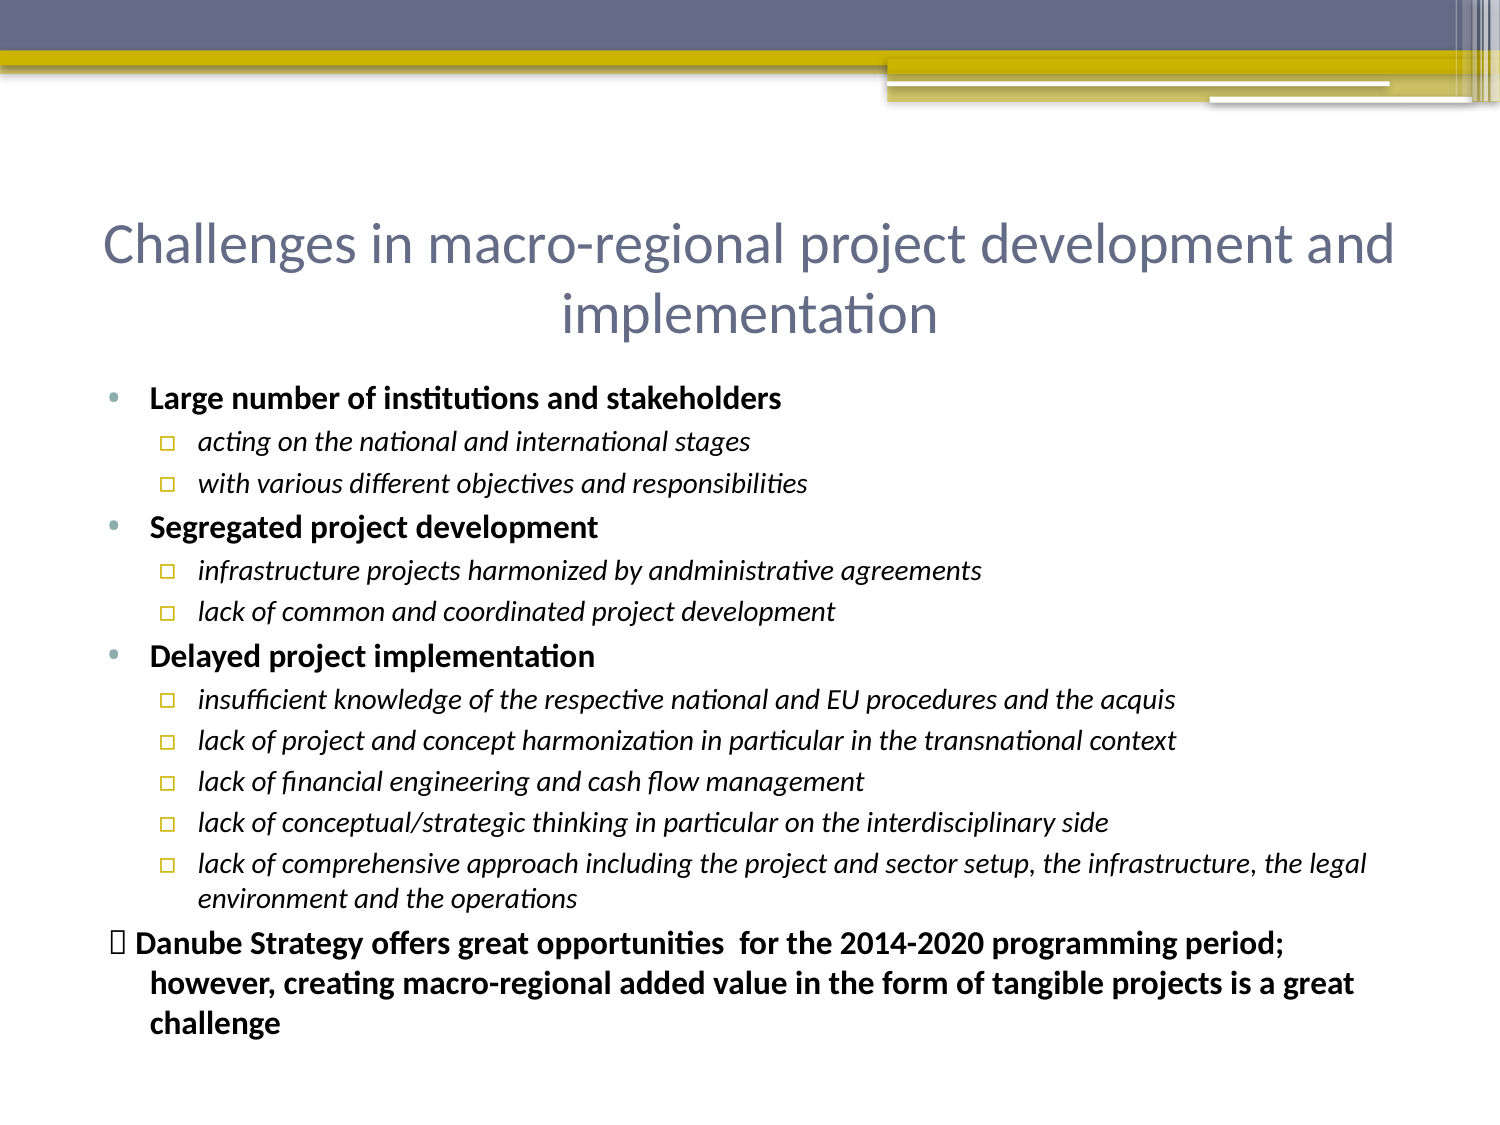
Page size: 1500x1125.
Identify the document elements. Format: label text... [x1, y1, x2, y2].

title Challenges in macro-regional project development and implementation [74, 187, 1426, 363]
list Large number of institutions and stakeholders acting on the national and international stages with various different objectives and responsibilities Segregated project development infrastructure projects harmonized by andministrative agreements lack of common and coordinated project development Delayed project implementation insufficient knowledge of the respective national and EU procedures and the acquis lack of project and concept harmonization in particular in the transnational context lack of financial engineering and cash flow management lack of conceptual/strategic thinking in particular on the interdisciplinary side lack of comprehensive approach including the project and sector setup, the infrastructure, the legal environment and the operations  Danube Strategy offers great opportunities for the 2014-2020 programming period; however, creating macro-regional added value in the form of tangible projects is a great challenge A large number of institutions and other stakeholders are acting on the national and the international stages with various different objectives and responsibilities. Therefore it is rational not to introduce additional administrative layers, which add to the complexity of distribution of tasks and responsibilities, but to act as a facilitator for the relevant stakeholders. In particular larger projects in the transnational context suffer from a segregated project development. Infrastructure projects are largely harmonized by administrative agreements, which set the targets and the time schedule for further development. Often problems could be avoided by common and coordinated project development. The experience with current and previous programming periods shows that project development and project implementation is delayed for various reasons (insufficient knowledge of the respective national and EU procedures and the acquis communautaire; lack of project and concept harmonization in particular in the transnational context; lack of financial engineering and cash flow management; lack of conceptual/strategic thinking in particular on the interdisciplinary side; lack of comprehensive approach including the project and sector setup, the infrastructure, the legal environment and the operations, etc.) [74, 368, 1426, 1079]
